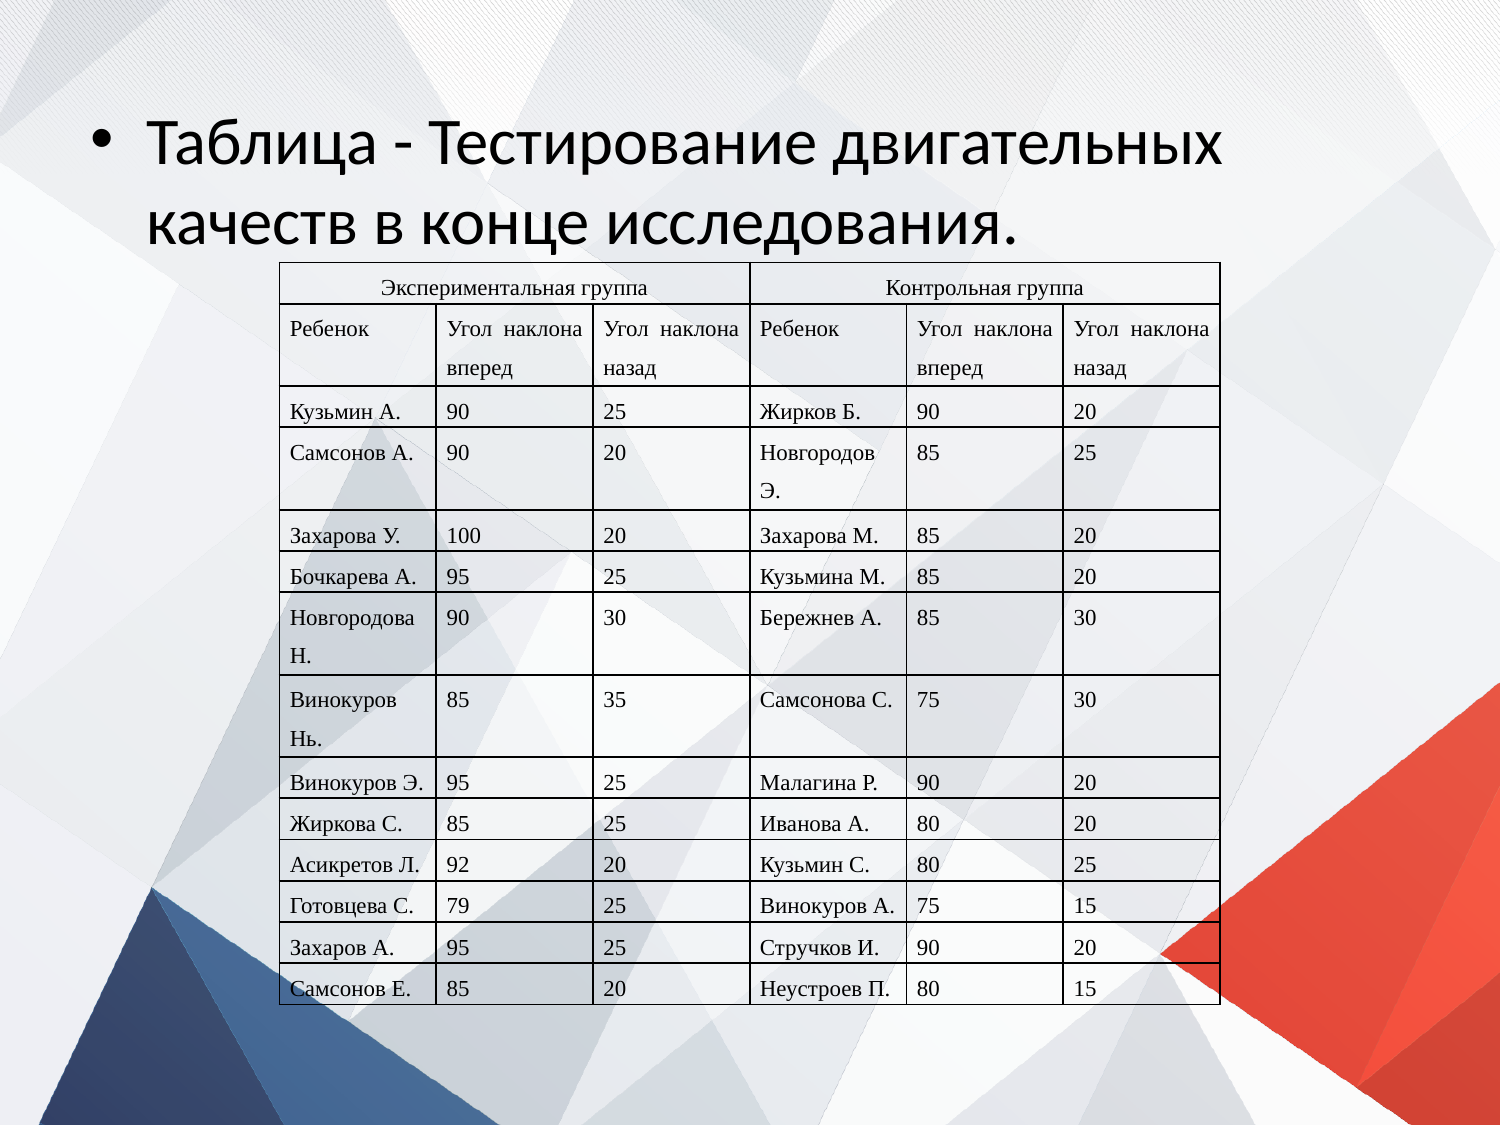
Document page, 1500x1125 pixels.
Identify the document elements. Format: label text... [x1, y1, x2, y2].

table_cell Бочкарева А. [280, 552, 435, 591]
table_cell 20 [594, 840, 749, 880]
table_cell 85 [437, 799, 592, 839]
table_cell Кузьмин С. [751, 840, 906, 880]
table_cell 85 [907, 593, 1062, 674]
table_cell Малагина Р. [751, 758, 906, 797]
table_cell Жиркова С. [280, 799, 435, 839]
table_cell 25 [594, 758, 749, 797]
table_cell 30 [1064, 676, 1219, 756]
table_cell 80 [907, 799, 1062, 839]
table_cell 95 [437, 758, 592, 797]
table_cell 20 [1064, 758, 1219, 797]
table_cell Жирков Б. [751, 387, 906, 426]
table_cell 85 [907, 428, 1062, 509]
table_cell 79 [437, 882, 592, 921]
table_cell 25 [594, 923, 749, 962]
table_cell 75 [907, 882, 1062, 921]
table_cell Новгородов Э. [751, 428, 906, 509]
table_cell 25 [1064, 840, 1219, 880]
table_cell 30 [594, 593, 749, 674]
table_cell 90 [437, 593, 592, 674]
table_cell 20 [1064, 511, 1219, 550]
table_cell 80 [907, 840, 1062, 880]
table_cell 25 [594, 552, 749, 591]
table_cell Винокуров Э. [280, 758, 435, 797]
table_cell Неустроев П. [751, 964, 906, 1004]
table_cell Угол наклона назад [594, 305, 749, 385]
table_cell 90 [907, 758, 1062, 797]
table_cell Угол наклона вперед [907, 305, 1062, 385]
table_cell 80 [907, 964, 1062, 1004]
table_cell 90 [907, 923, 1062, 962]
table_cell 90 [907, 387, 1062, 426]
table_cell Бережнев А. [751, 593, 906, 674]
table_cell Ребенок [280, 305, 435, 385]
table_cell 95 [437, 923, 592, 962]
table_cell Захаров А. [280, 923, 435, 962]
table_cell Самсонов Е. [280, 964, 435, 1004]
table_cell Угол наклона вперед [437, 305, 592, 385]
picture [0, 0, 1500, 1125]
table_cell 75 [907, 676, 1062, 756]
table_header Экспериментальная группа [280, 263, 749, 303]
table_cell 15 [1064, 882, 1219, 921]
table_cell 20 [594, 428, 749, 509]
table_cell Угол наклона назад [1064, 305, 1219, 385]
table_cell 20 [1064, 387, 1219, 426]
table_cell Кузьмина М. [751, 552, 906, 591]
table_cell 25 [594, 882, 749, 921]
table_cell 85 [437, 676, 592, 756]
table_cell Кузьмин А. [280, 387, 435, 426]
table_cell 20 [1064, 923, 1219, 962]
list Таблица - Тестирование двигательных качеств в конце исследования. [75, 90, 1425, 1005]
table_cell 20 [1064, 552, 1219, 591]
table_cell 30 [1064, 593, 1219, 674]
table_cell Асикретов Л. [280, 840, 435, 880]
table_cell 25 [594, 387, 749, 426]
table_cell Винокуров Нь. [280, 676, 435, 756]
table_cell 95 [437, 552, 592, 591]
table_cell Захарова М. [751, 511, 906, 550]
table_cell 85 [907, 511, 1062, 550]
table_cell 20 [1064, 799, 1219, 839]
table_cell 85 [437, 964, 592, 1004]
table_cell 90 [437, 428, 592, 509]
table_cell 25 [594, 799, 749, 839]
table_cell Самсонов А. [280, 428, 435, 509]
table_cell 15 [1064, 964, 1219, 1004]
table_cell Готовцева С. [280, 882, 435, 921]
table_cell 20 [594, 964, 749, 1004]
table_header Контрольная группа [751, 263, 1219, 303]
table_cell Самсонова С. [751, 676, 906, 756]
table_cell 25 [1064, 428, 1219, 509]
table_cell 35 [594, 676, 749, 756]
table_cell Стручков И. [751, 923, 906, 962]
table_cell Винокуров А. [751, 882, 906, 921]
table_cell Захарова У. [280, 511, 435, 550]
table_cell Ребенок [751, 305, 906, 385]
table_cell Иванова А. [751, 799, 906, 839]
table_cell 92 [437, 840, 592, 880]
table_cell Новгородова Н. [280, 593, 435, 674]
table_cell 20 [594, 511, 749, 550]
table_cell 100 [437, 511, 592, 550]
table_cell 90 [437, 387, 592, 426]
table_cell 85 [907, 552, 1062, 591]
